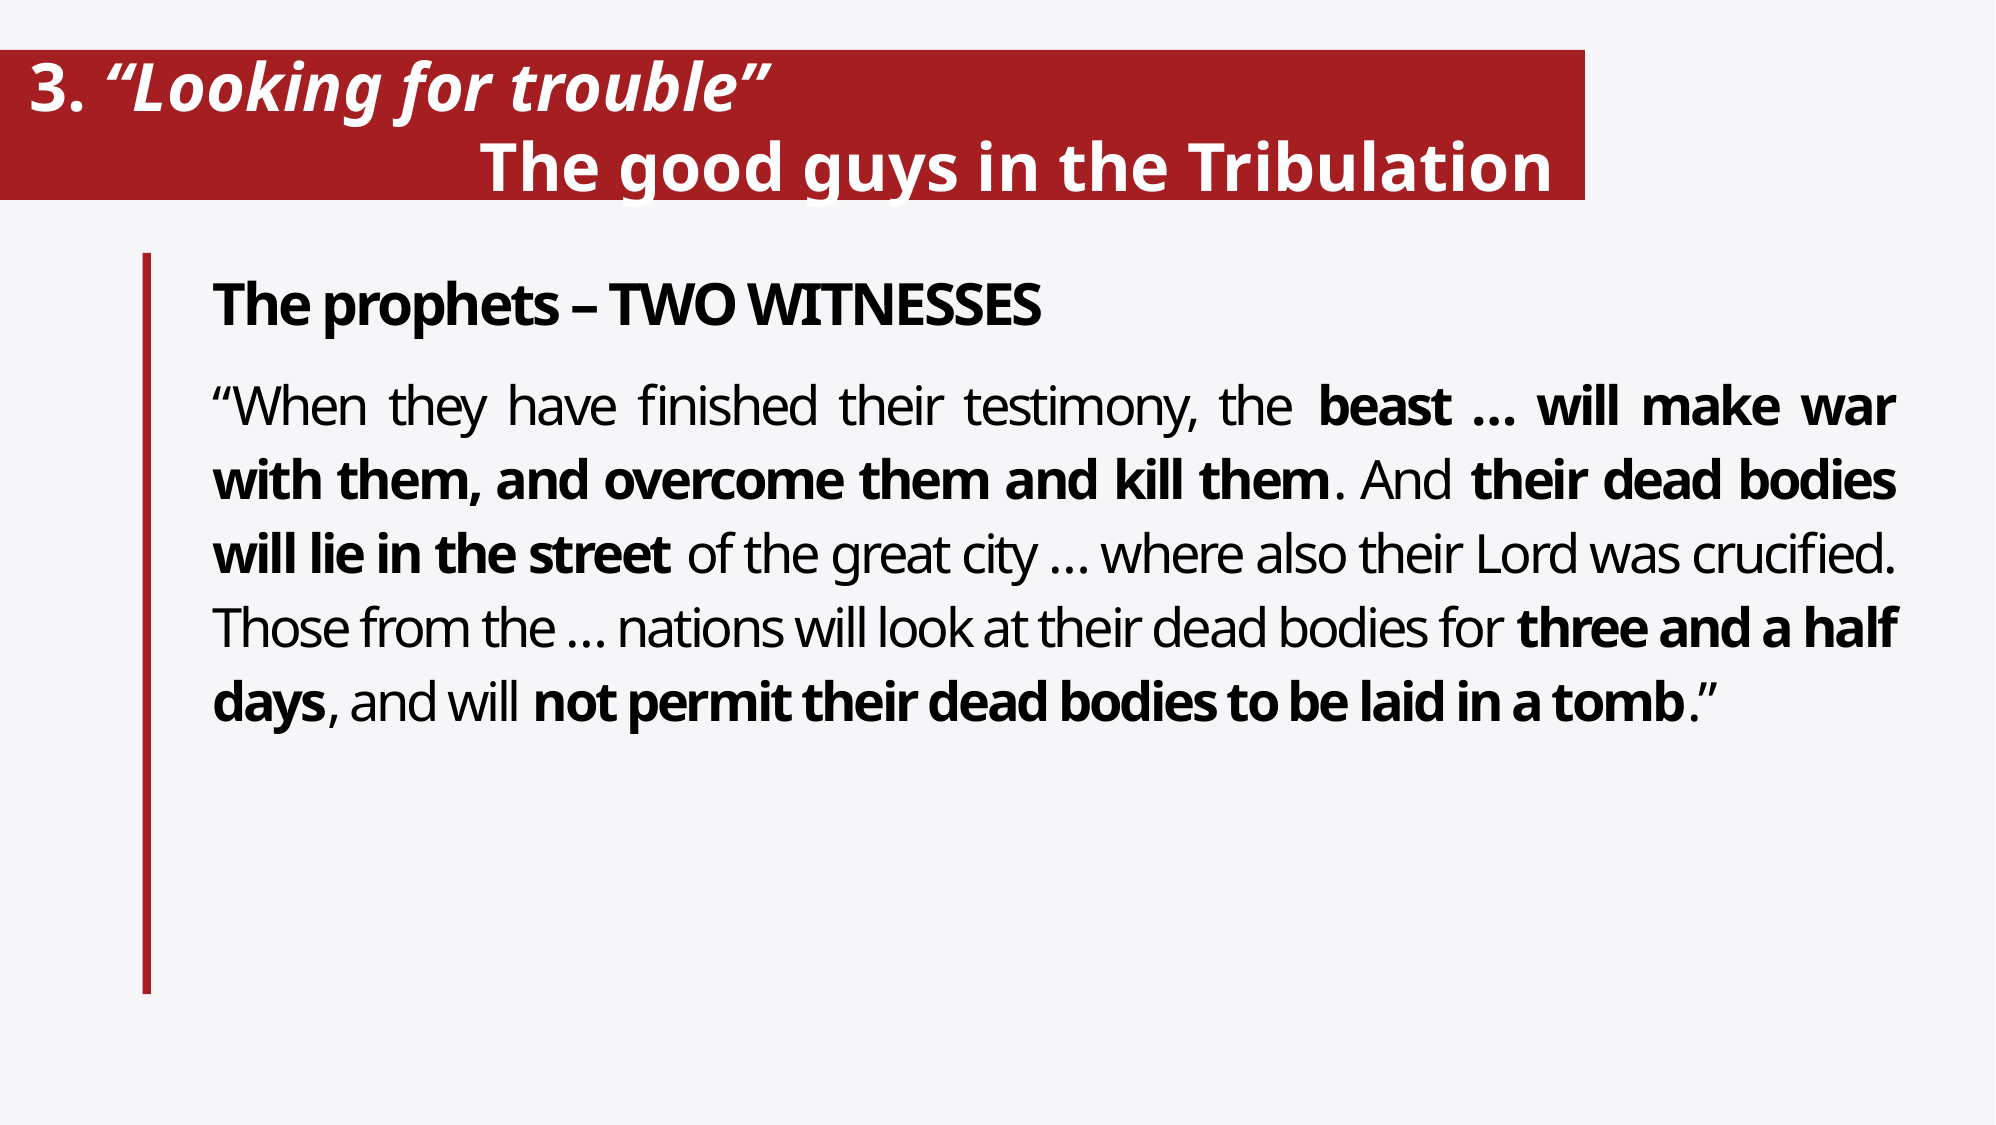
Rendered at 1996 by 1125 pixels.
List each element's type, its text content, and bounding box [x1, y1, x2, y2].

subtitle The prophets – TWO WITNESSES “When they have finished their testimony, the beast … will make war with them, and overcome them and kill them. And their dead bodies will lie in the street of the great city … where also their Lord was crucified. Those from the … nations will look at their dead bodies for three and a half days, and will not permit their dead bodies to be laid in a tomb.” [197, 249, 1910, 1000]
title 3. “Looking for trouble” The good guys in the Tribulation [14, 62, 1810, 188]
